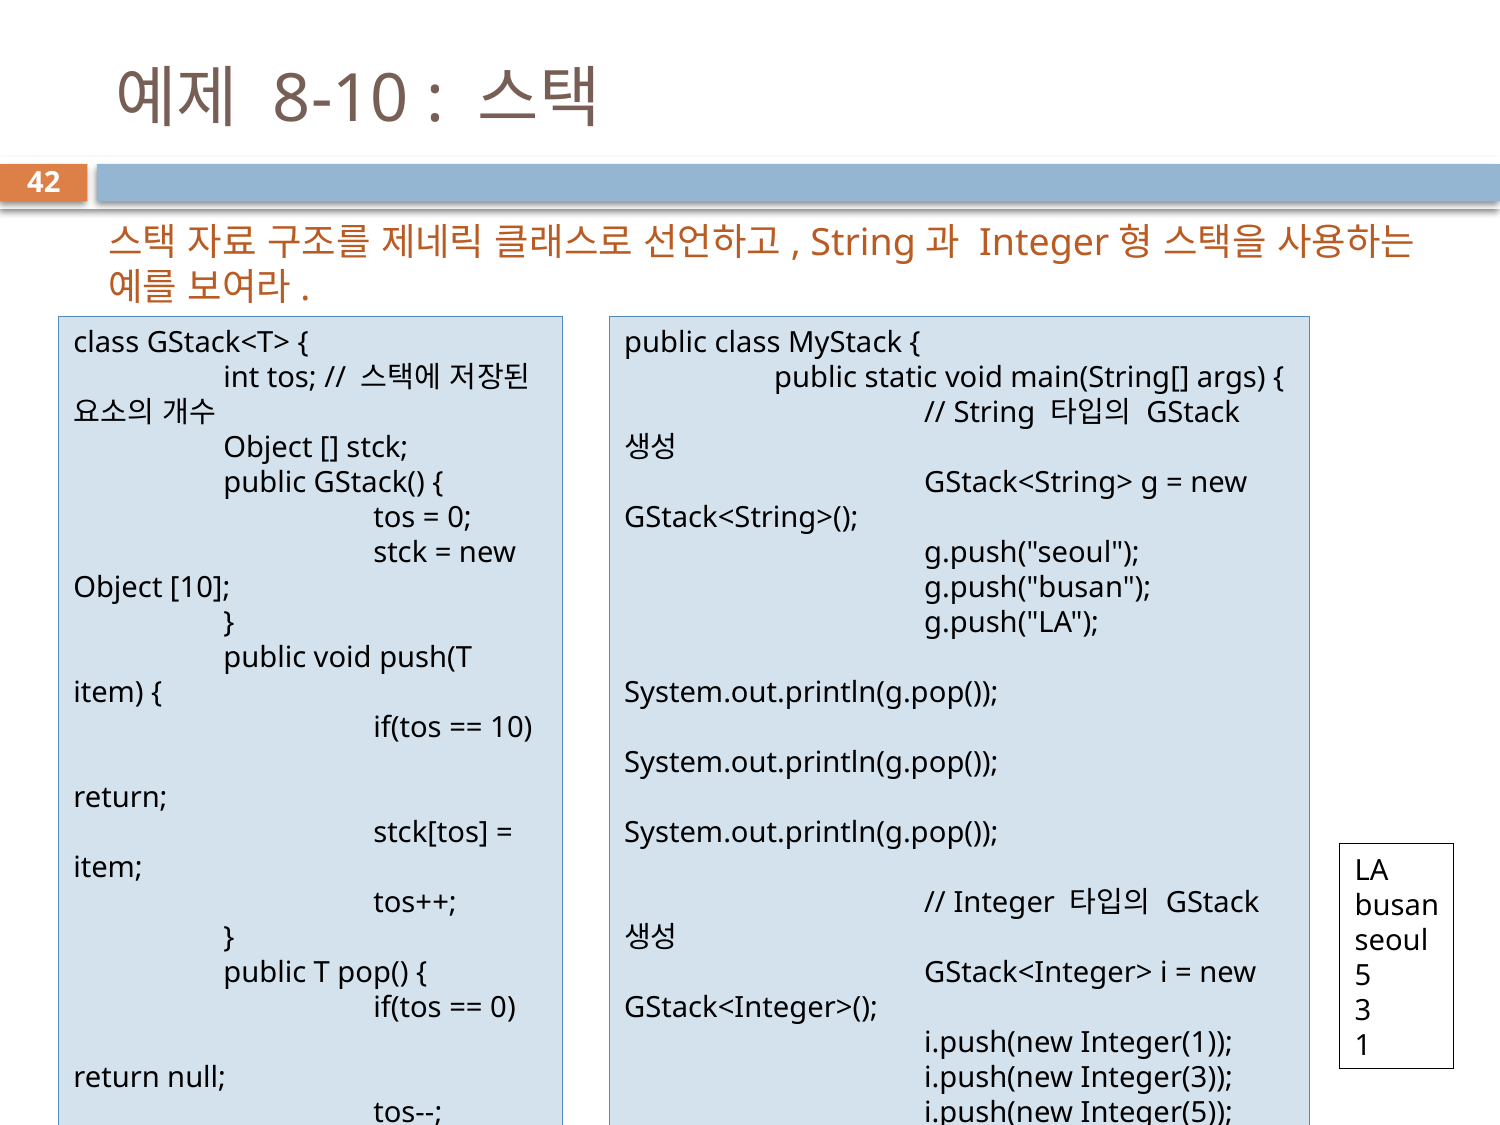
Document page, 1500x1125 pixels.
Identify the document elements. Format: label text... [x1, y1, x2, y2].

slide_number 42 [0, 162, 88, 203]
text_box public class MyStack { public static void main(String[] args) { // String 타입의 GStack 생성 GStack<String> g = new GStack<String>(); g.push("seoul"); g.push("busan"); g.push("LA"); System.out.println(g.pop()); System.out.println(g.pop()); System.out.println(g.pop()); // Integer 타입의 GStack 생성 GStack<Integer> i = new GStack<Integer>(); i.push(new Integer(1)); i.push(new Integer(3)); i.push(new Integer(5)); System.out.println(i.pop()); System.out.println(i.pop()); System.out.println(i.pop()); } } [609, 316, 1310, 1125]
text_box 스택 자료 구조를 제네릭 클래스로 선언하고, String과 Integer형 스택을 사용하는 예를 보여라. [93, 210, 1442, 316]
title 예제 8-10 : 스택 [100, 37, 1438, 153]
text_box class GStack<T> { int tos; // 스택에 저장된 요소의 개수 Object [] stck; public GStack() { tos = 0; stck = new Object [10]; } public void push(T item) { if(tos == 10) return; stck[tos] = item; tos++; } public T pop() { if(tos == 0) return null; tos--; return (T)stck[tos]; } } [58, 316, 563, 1125]
text_box LA busan seoul 5 3 1 [1339, 843, 1454, 1069]
